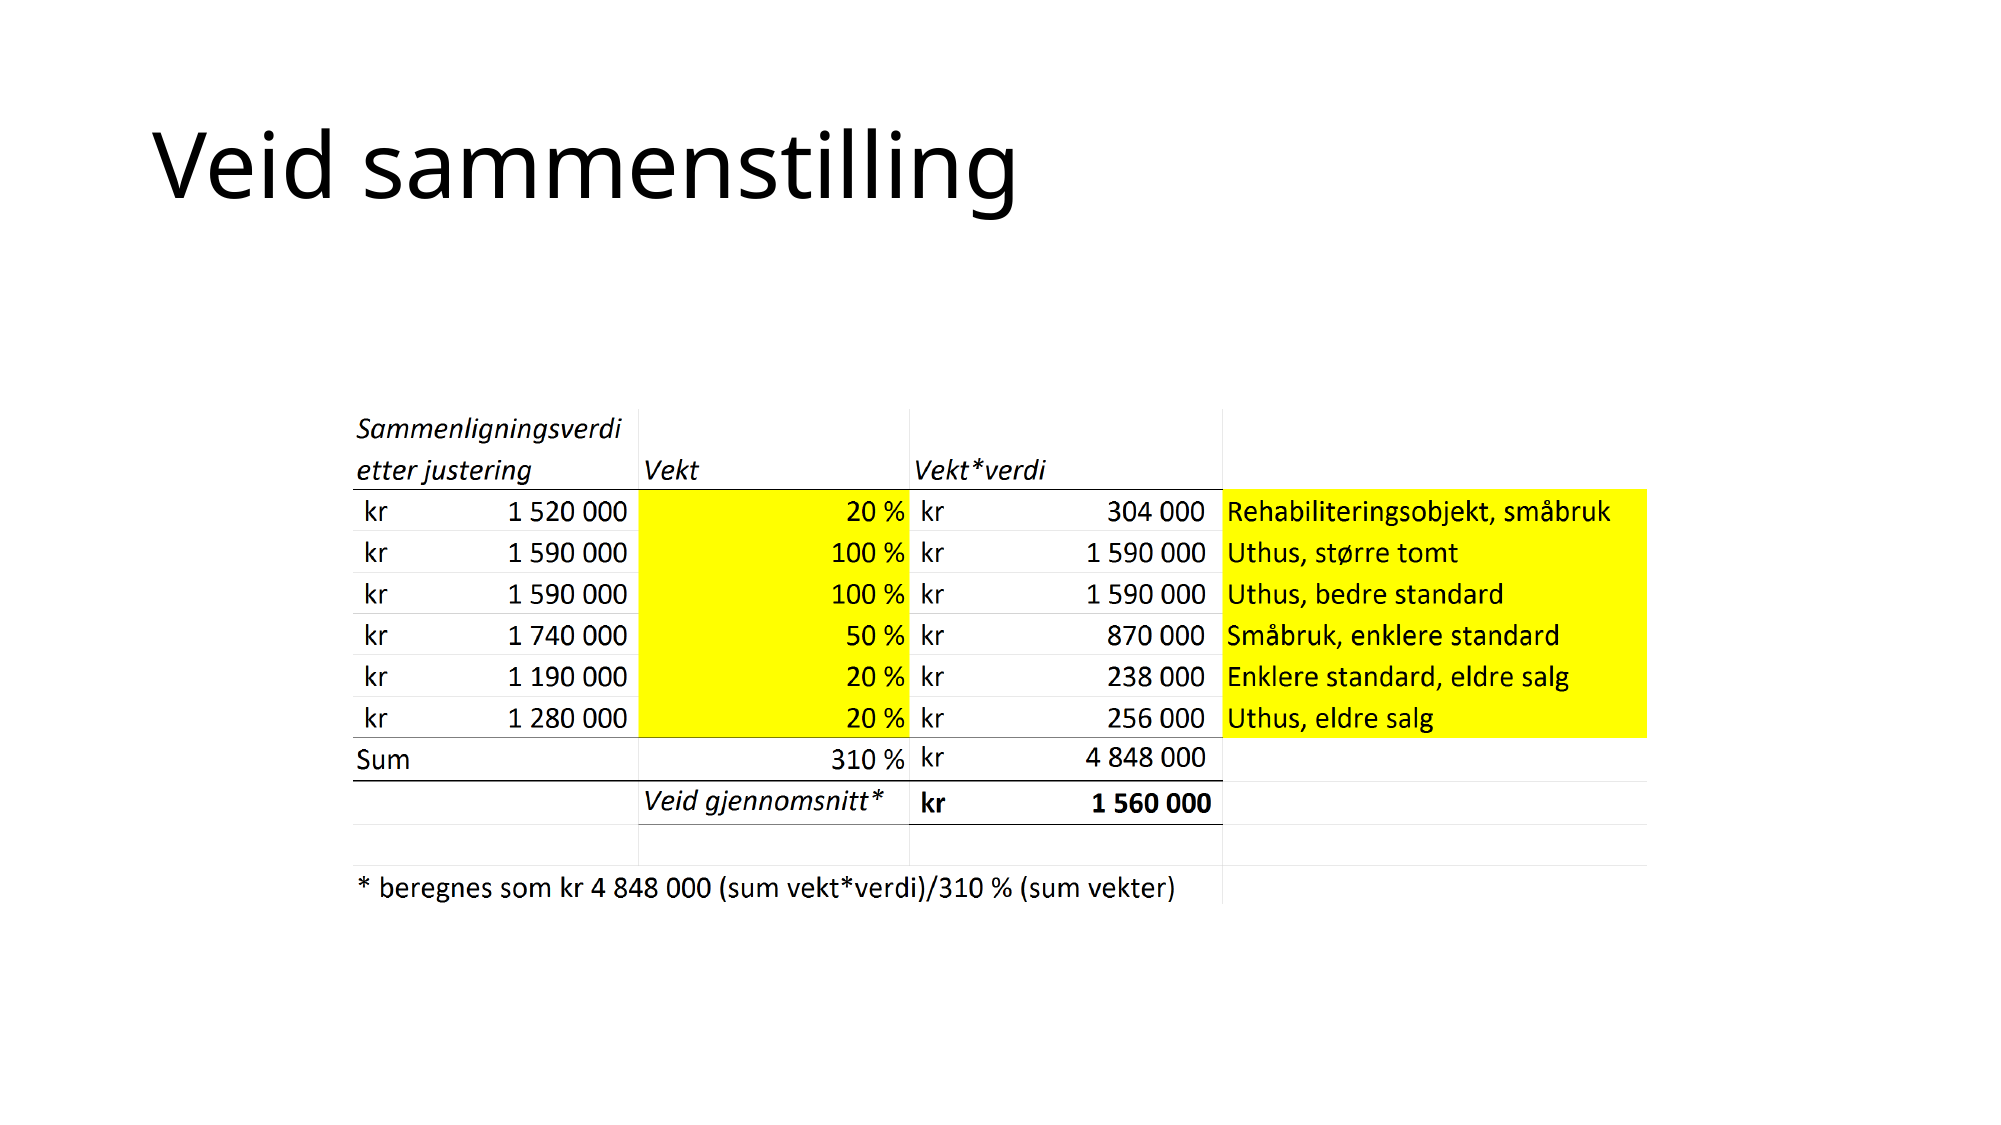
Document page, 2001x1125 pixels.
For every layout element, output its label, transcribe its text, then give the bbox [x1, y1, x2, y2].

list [353, 409, 1647, 904]
title Veid sammenstilling [137, 59, 1863, 278]
